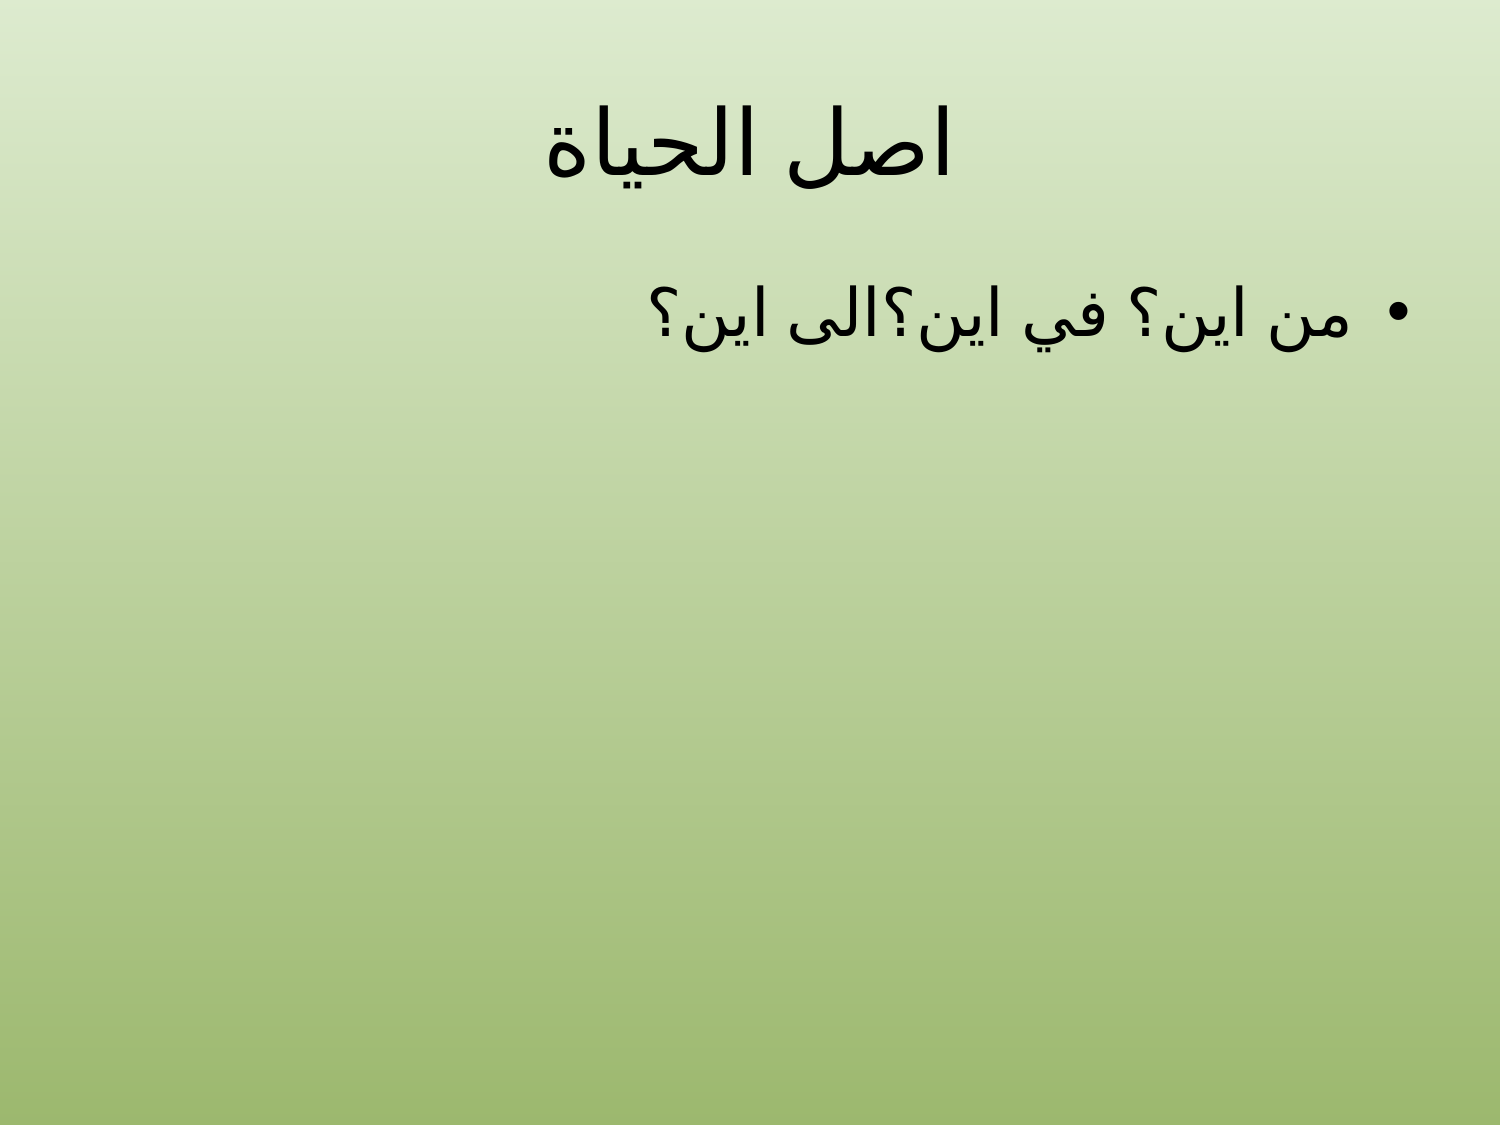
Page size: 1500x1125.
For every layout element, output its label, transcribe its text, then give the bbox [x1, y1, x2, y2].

list من اين؟ في اين؟الى اين؟ [75, 262, 1425, 1005]
title اصل الحياة [75, 45, 1425, 233]
